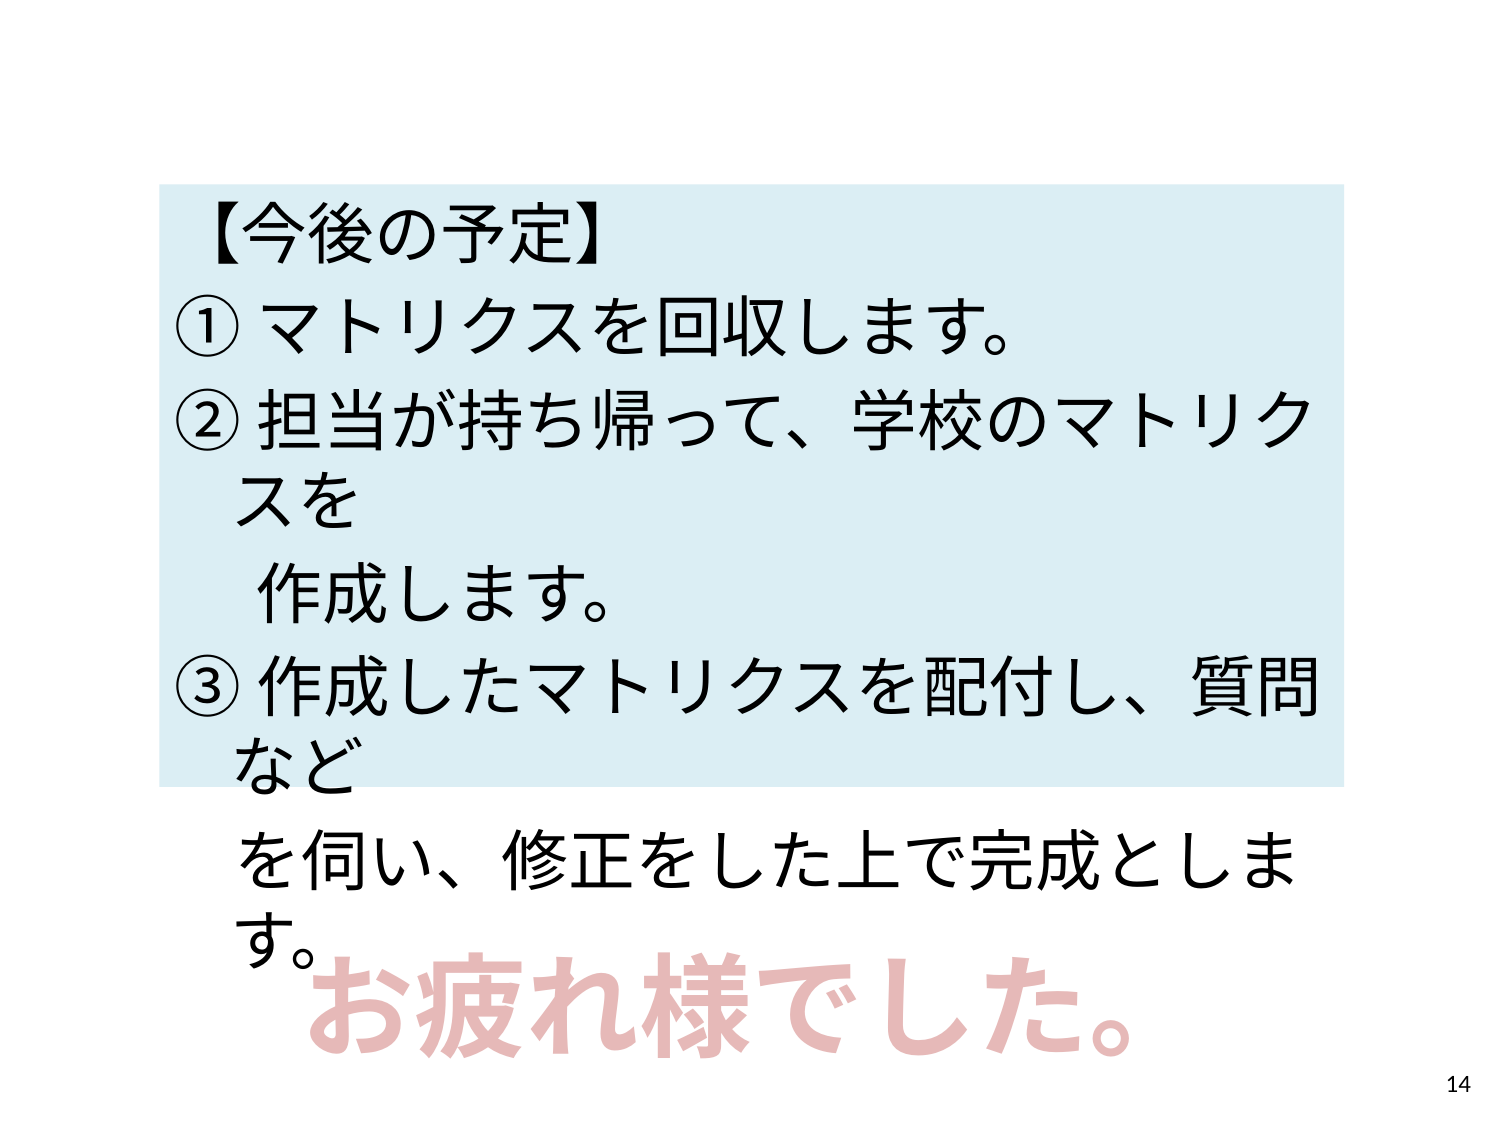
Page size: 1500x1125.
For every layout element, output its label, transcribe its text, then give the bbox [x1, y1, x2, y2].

text_box 【今後の予定】 ①マトリクスを回収します。 ②担当が持ち帰って、学校のマトリクスを 作成します。 ③作成したマトリクスを配付し、質問など を伺い、修正をした上で完成とします。 [159, 184, 1345, 787]
text_box 14 [1423, 1060, 1494, 1105]
text_box お疲れ様でした。 [286, 928, 1217, 1079]
